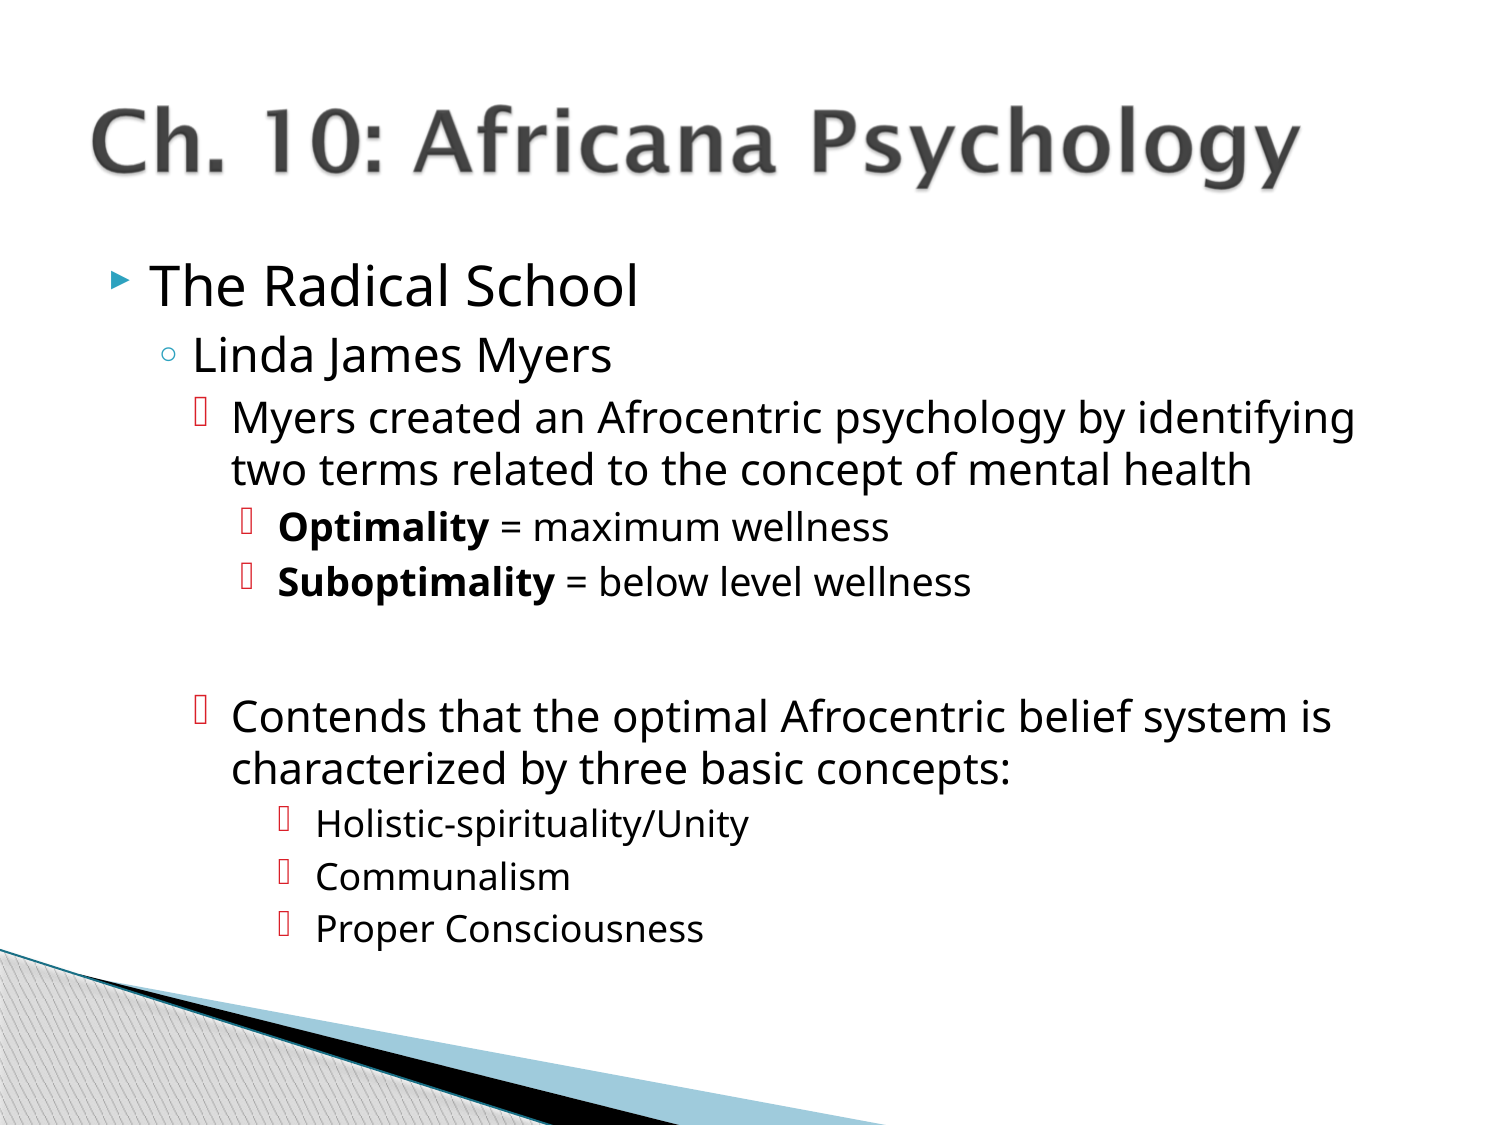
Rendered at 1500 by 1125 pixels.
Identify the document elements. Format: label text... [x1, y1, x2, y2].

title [73, 43, 1427, 235]
list The Radical School Linda James Myers Myers created an Afrocentric psychology by identifying two terms related to the concept of mental health Optimality = maximum wellness Suboptimality = below level wellness Contends that the optimal Afrocentric belief system is characterized by three basic concepts: Holistic-spirituality/Unity Communalism Proper Consciousness [74, 244, 1426, 986]
